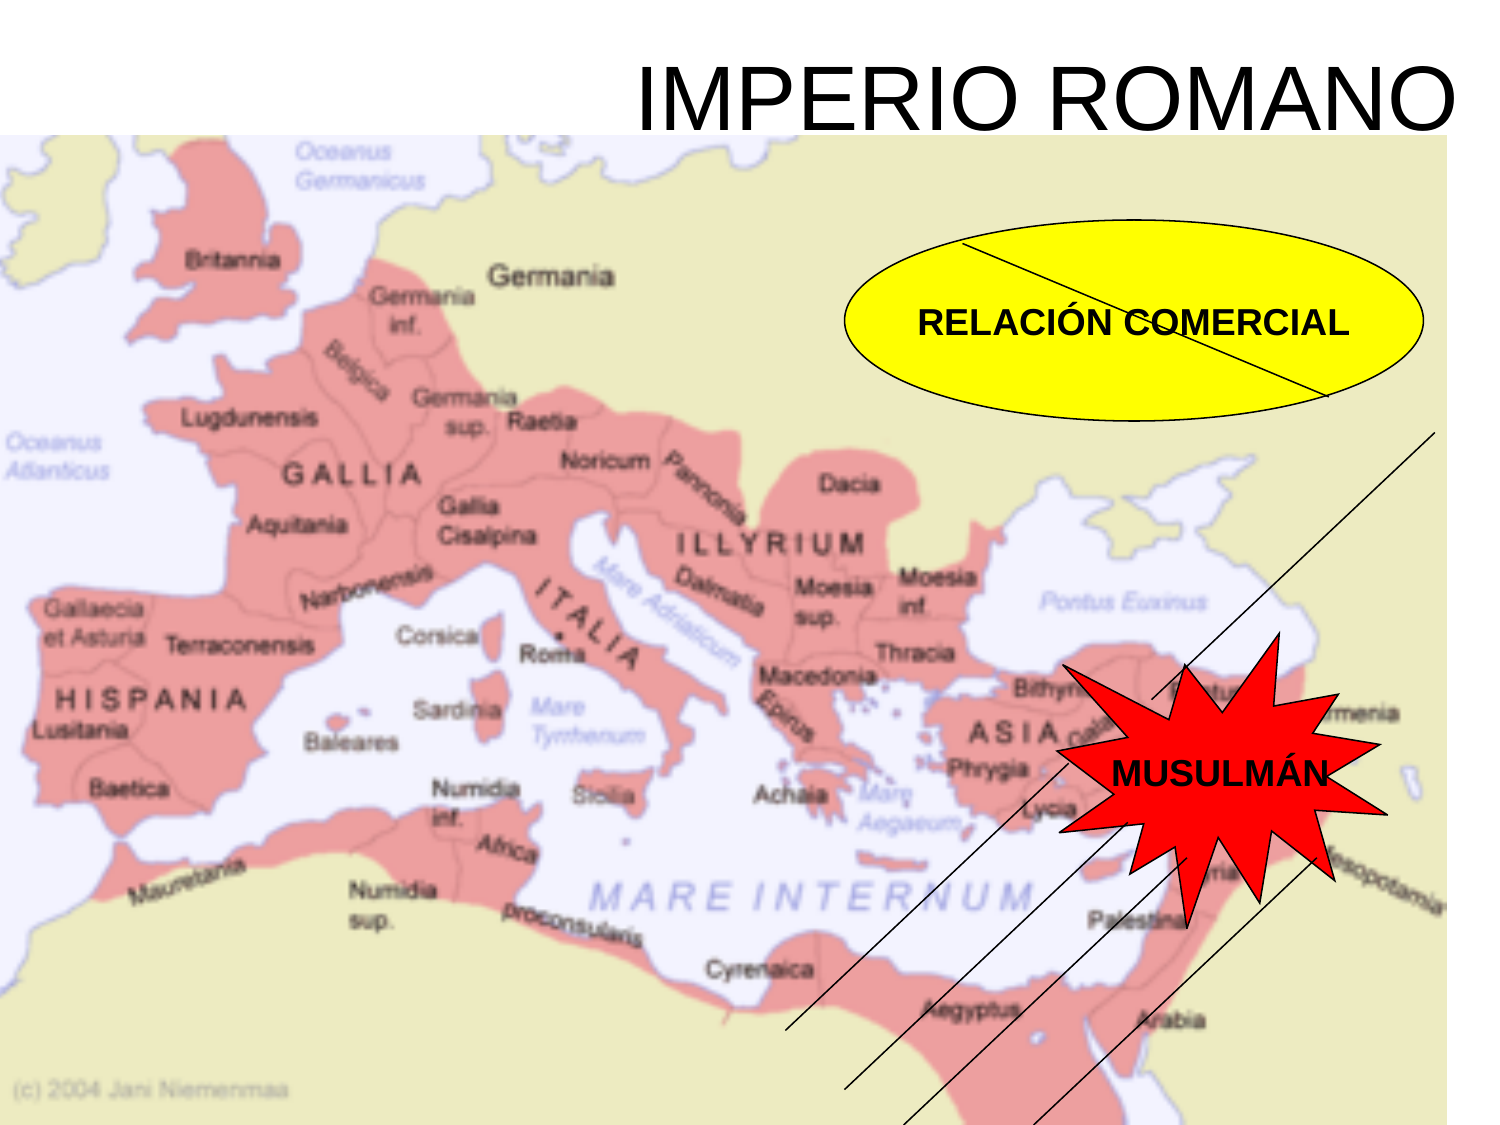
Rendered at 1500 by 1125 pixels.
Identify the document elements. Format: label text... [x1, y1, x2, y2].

picture [0, 134, 1447, 1125]
text_box IMPERIO ROMANO [372, 0, 1500, 188]
